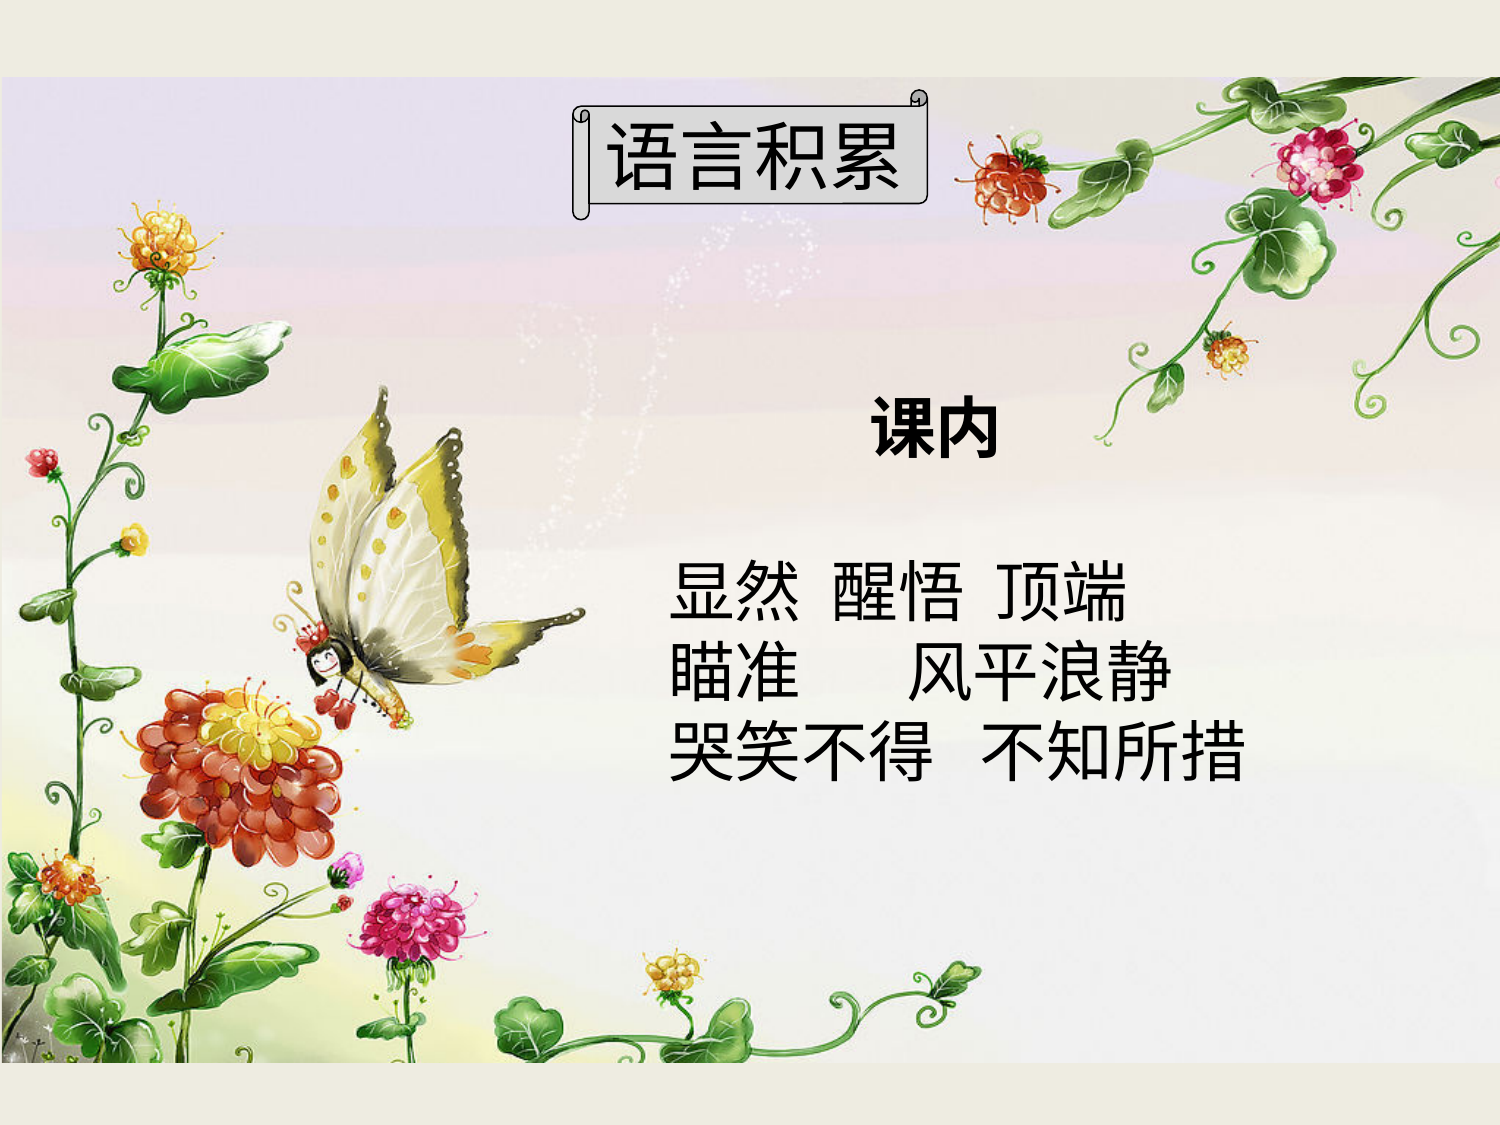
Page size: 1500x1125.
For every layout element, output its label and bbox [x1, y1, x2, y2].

picture [1, 76, 1500, 1063]
